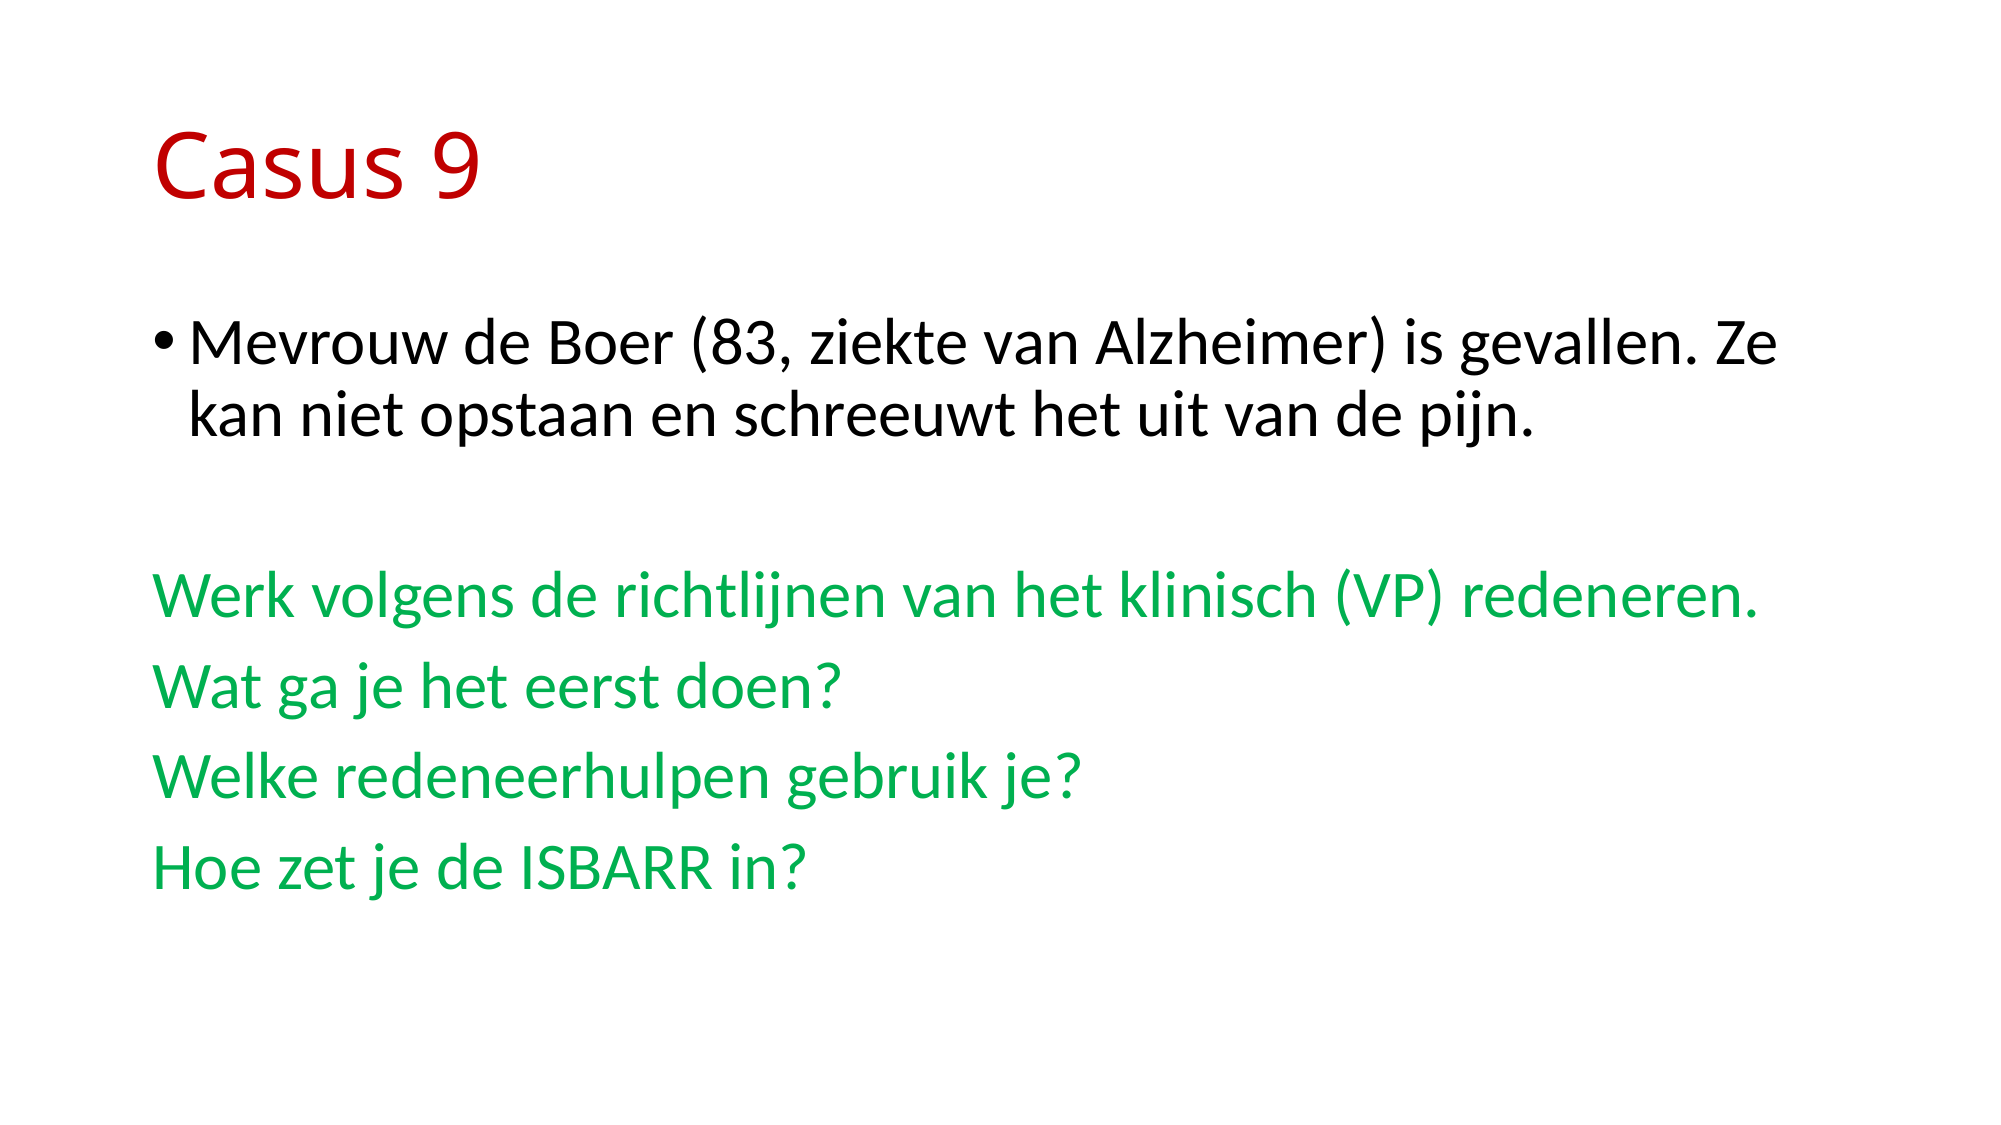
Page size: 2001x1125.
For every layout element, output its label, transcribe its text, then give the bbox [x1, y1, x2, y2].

list Mevrouw de Boer (83, ziekte van Alzheimer) is gevallen. Ze kan niet opstaan en schreeuwt het uit van de pijn. Werk volgens de richtlijnen van het klinisch (VP) redeneren. Wat ga je het eerst doen? Welke redeneerhulpen gebruik je? Hoe zet je de ISBARR in? [137, 299, 1863, 1014]
title Casus 9 [137, 59, 1863, 278]
